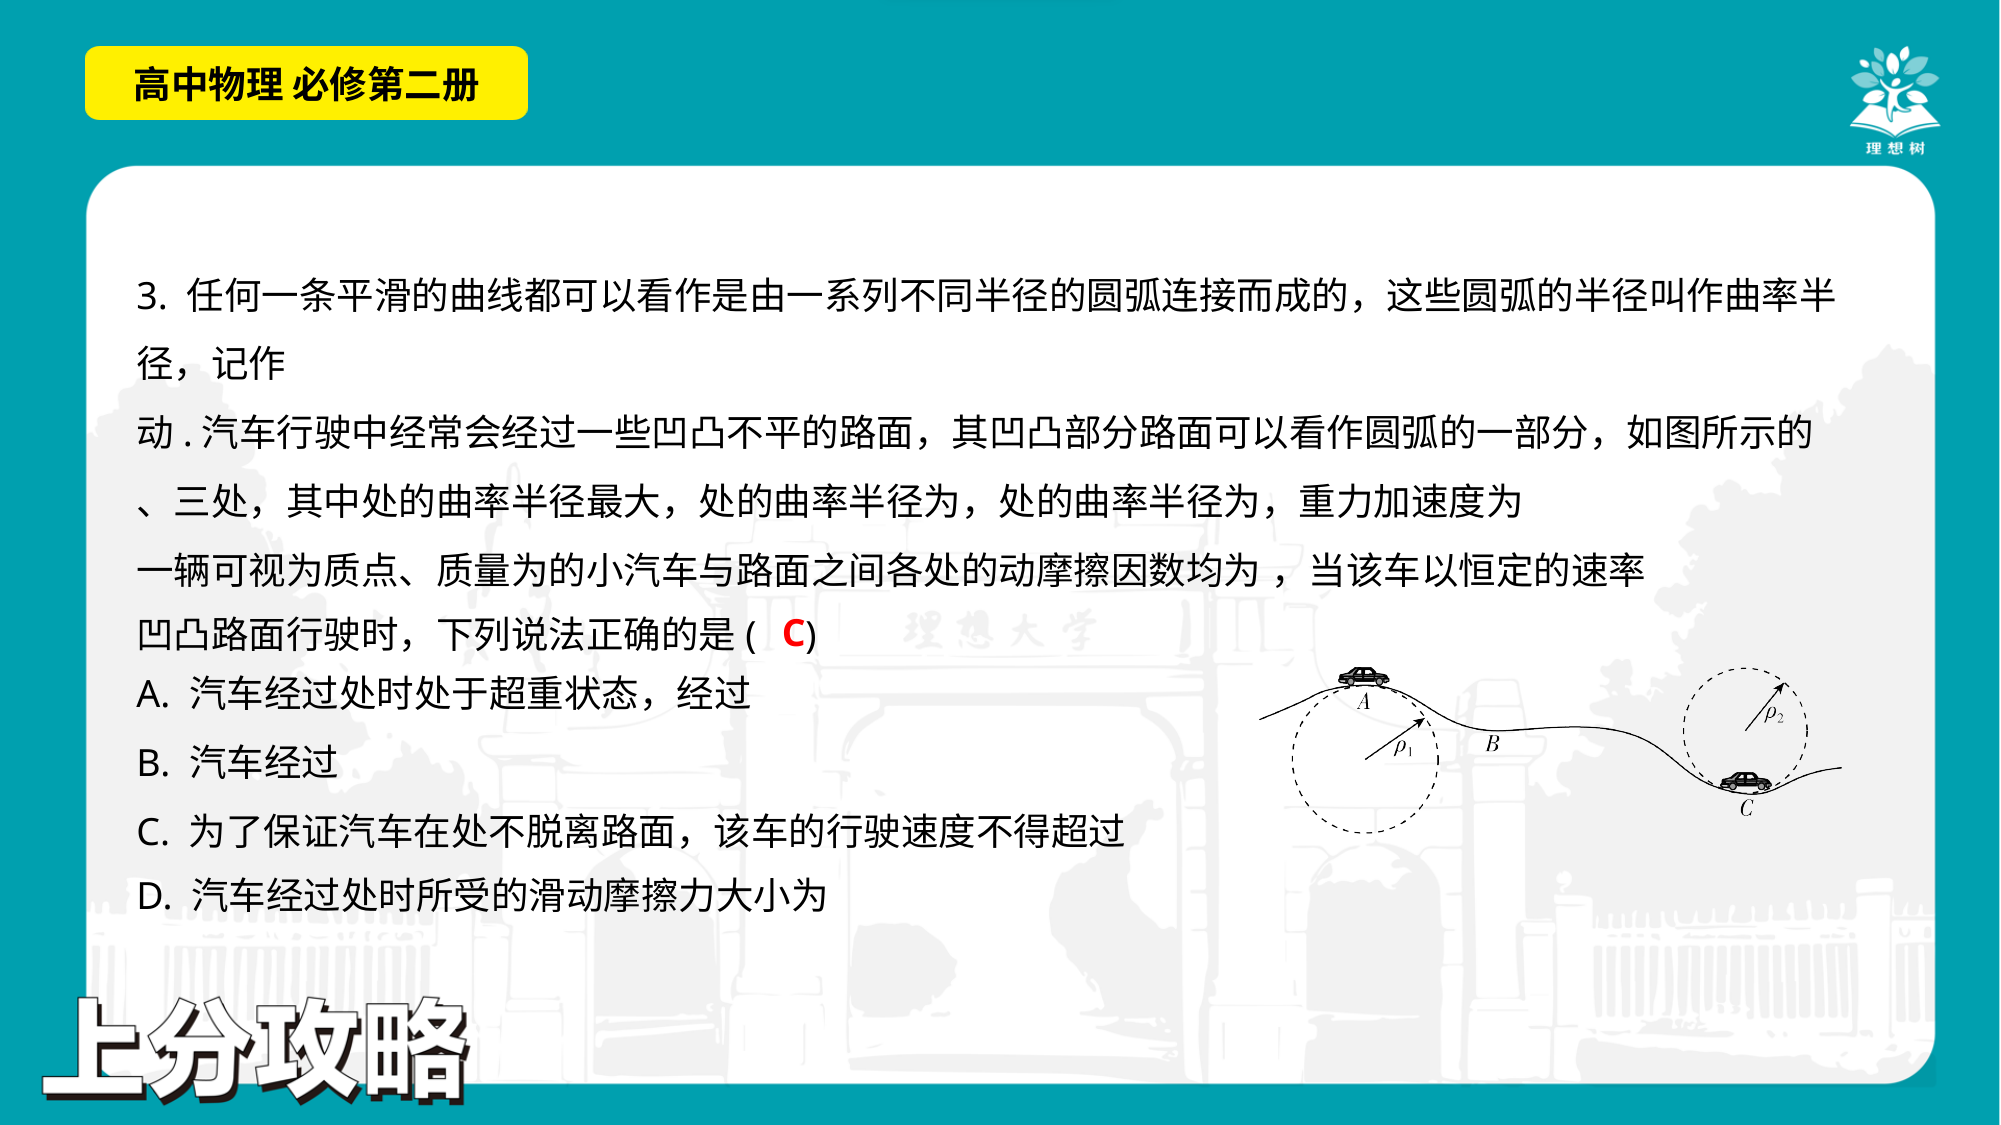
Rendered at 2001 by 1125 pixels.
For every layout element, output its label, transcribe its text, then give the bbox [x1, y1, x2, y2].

text_box C [766, 589, 821, 648]
picture [0, 0, 2000, 1125]
